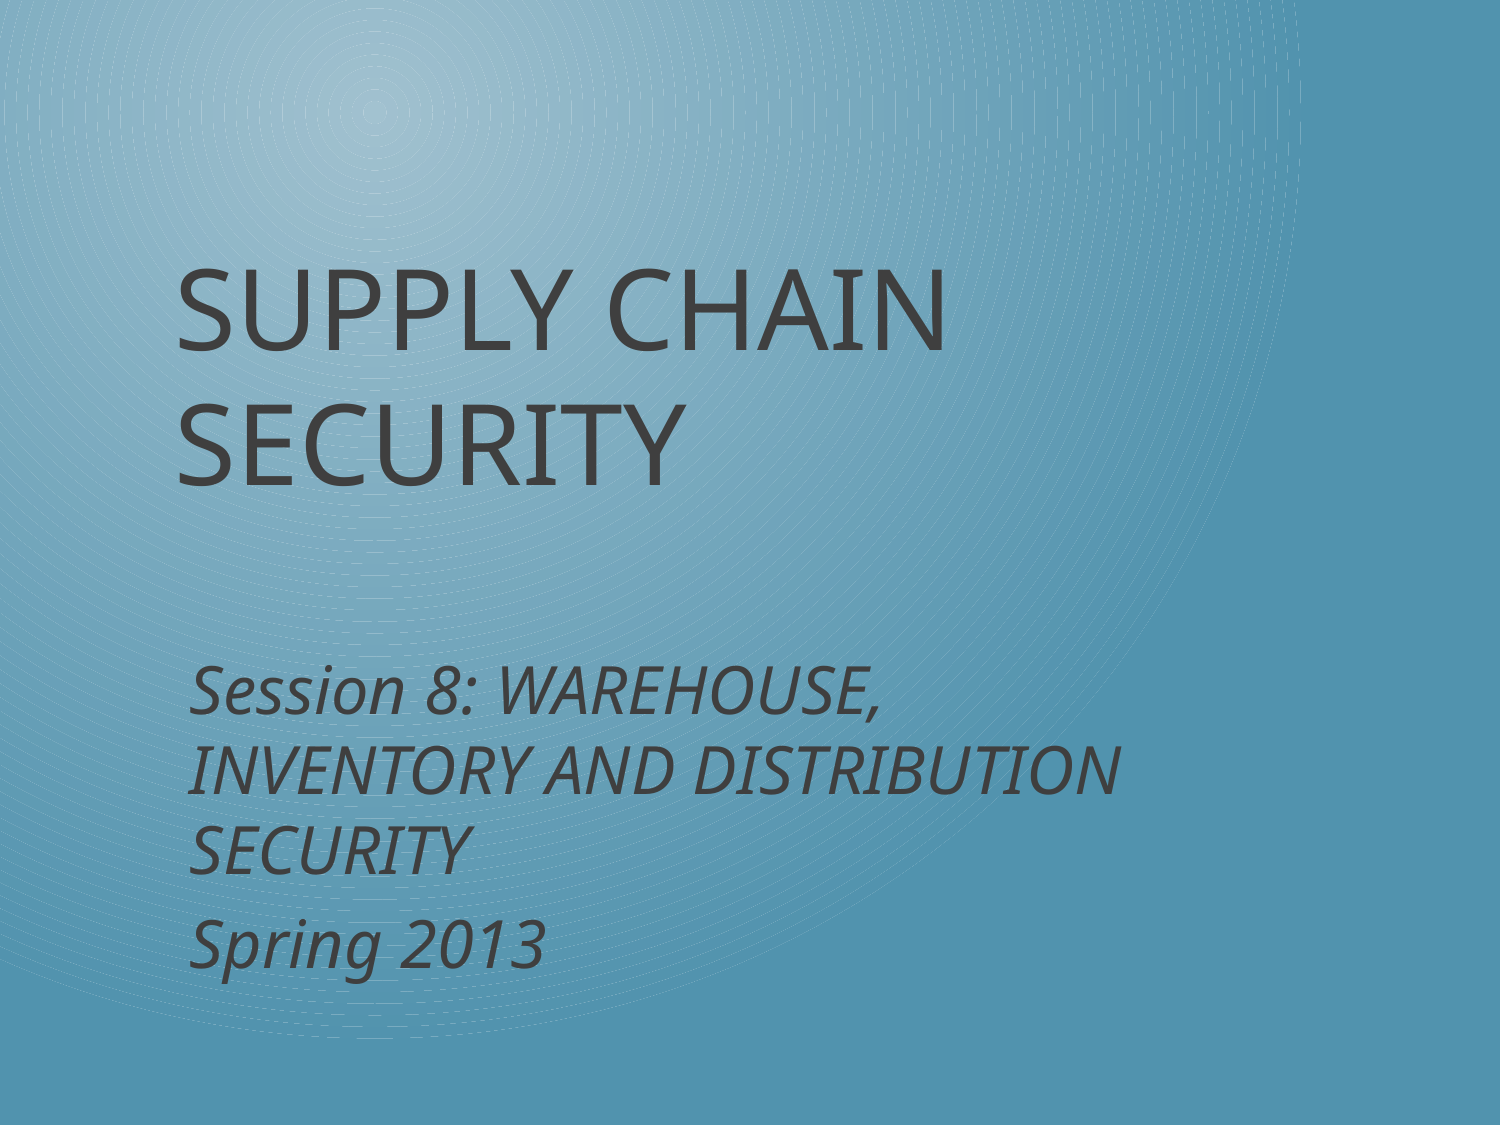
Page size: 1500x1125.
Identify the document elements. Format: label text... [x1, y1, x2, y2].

subtitle Session 8: WAREHOUSE, INVENTORY AND DISTRIBUTION SECURITY Spring 2013 [174, 640, 1188, 888]
title Supply chain security [174, 230, 1188, 600]
